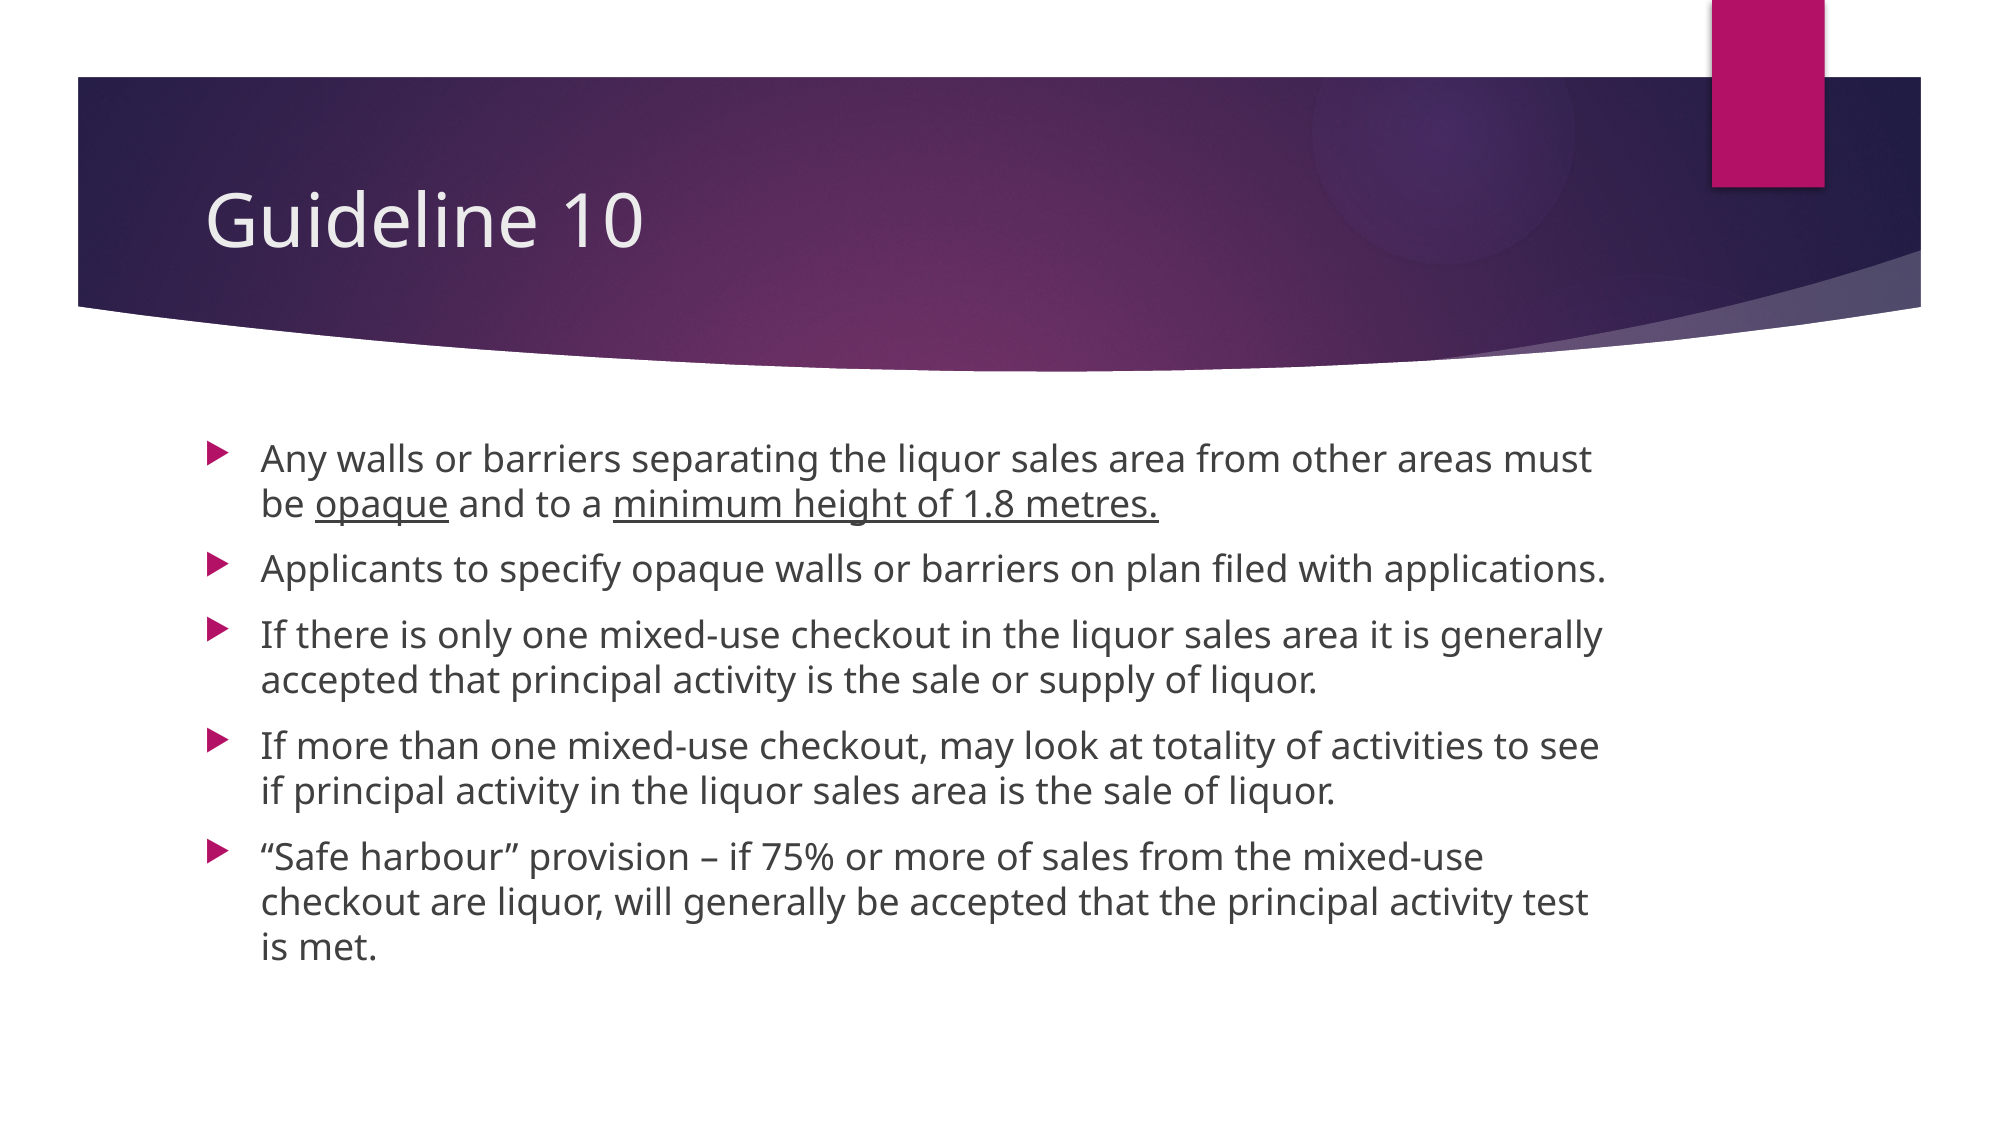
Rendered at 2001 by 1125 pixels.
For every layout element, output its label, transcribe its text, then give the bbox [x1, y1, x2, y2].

title Guideline 10 [189, 159, 1627, 276]
list Any walls or barriers separating the liquor sales area from other areas must be opaque and to a minimum height of 1.8 metres. Applicants to specify opaque walls or barriers on plan filed with applications. If there is only one mixed-use checkout in the liquor sales area it is generally accepted that principal activity is the sale or supply of liquor. If more than one mixed-use checkout, may look at totality of activities to see if principal activity in the liquor sales area is the sale of liquor. “Safe harbour” provision – if 75% or more of sales from the mixed-use checkout are liquor, will generally be accepted that the principal activity test is met. [189, 427, 1638, 988]
